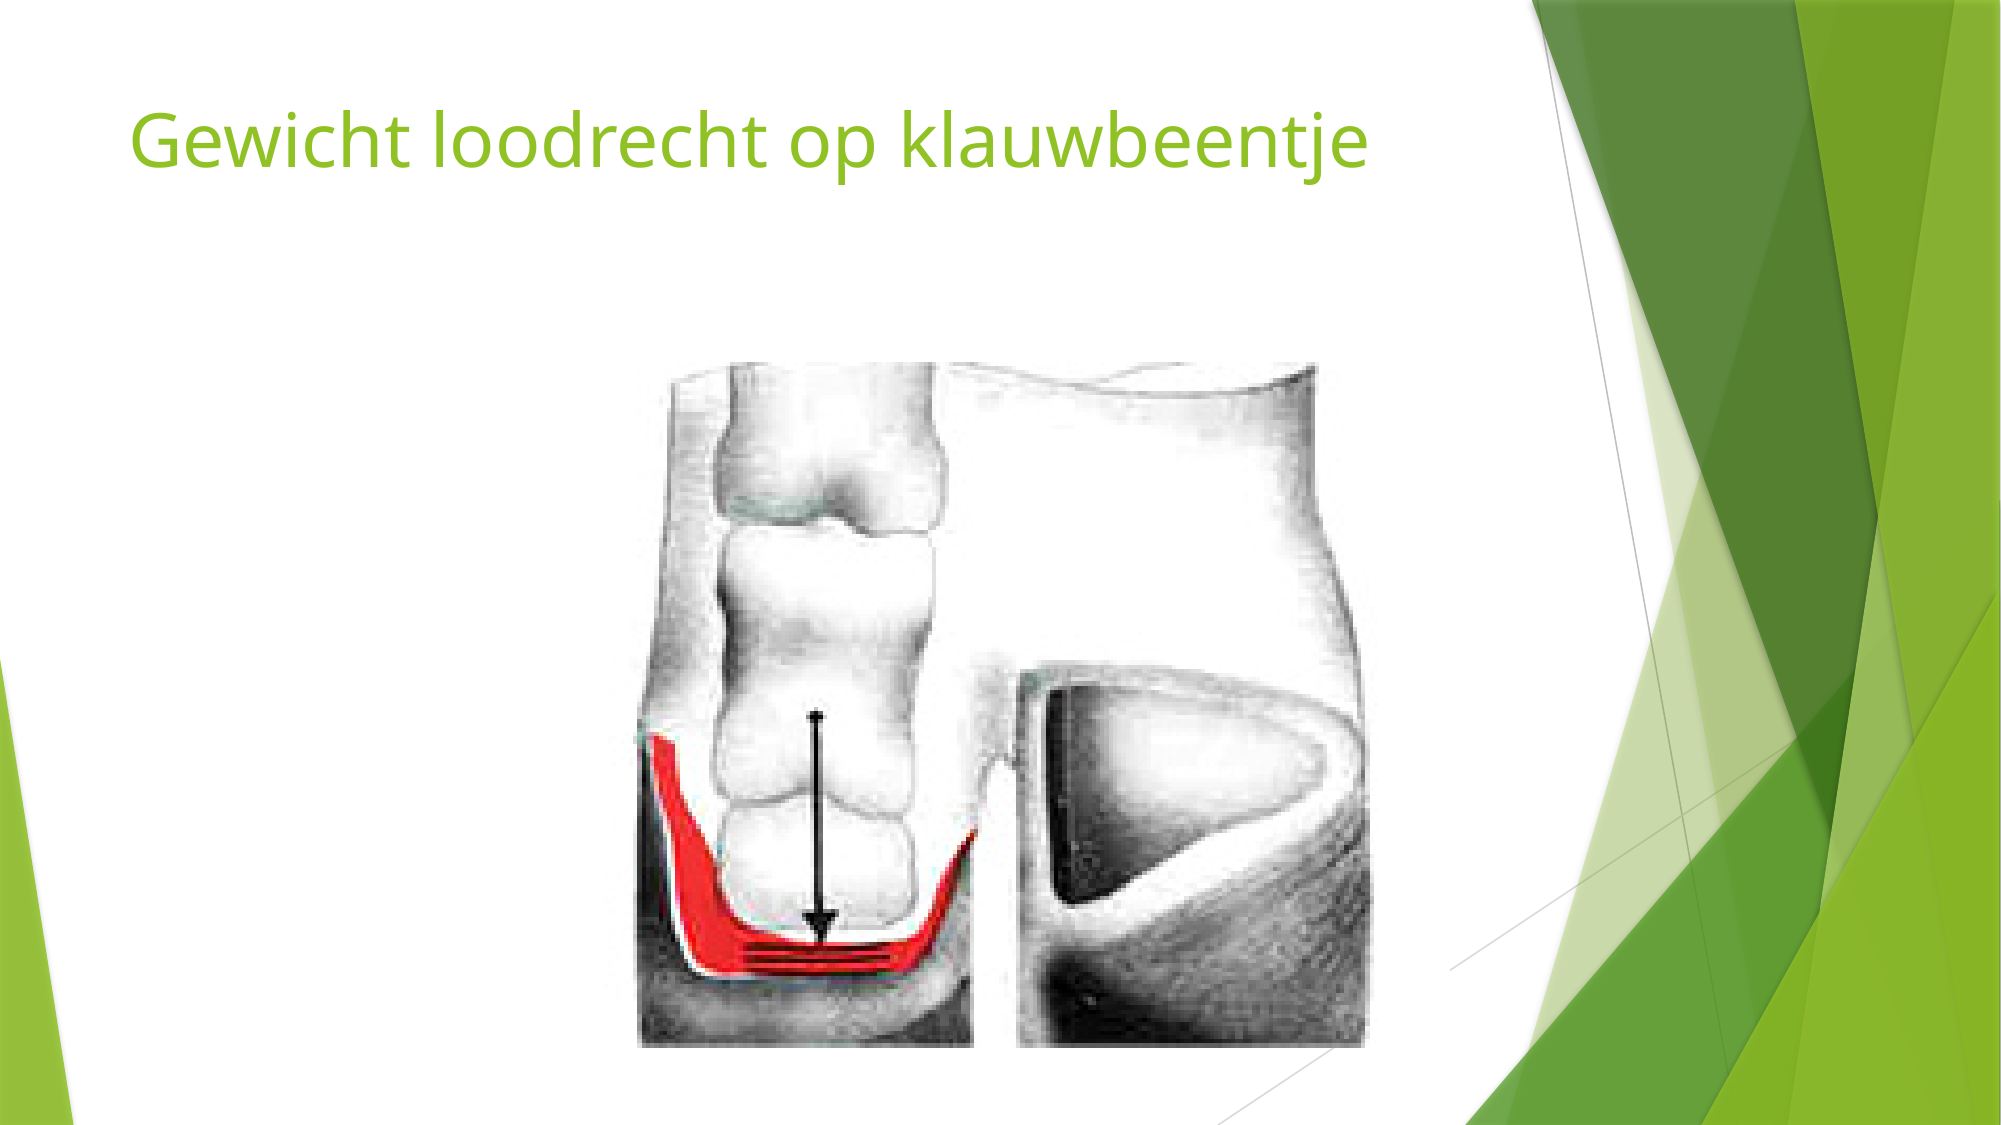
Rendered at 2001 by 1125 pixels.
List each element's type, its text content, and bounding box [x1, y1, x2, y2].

title Gewicht loodrecht op klauwbeentje [113, 85, 1524, 303]
picture [536, 361, 1451, 1049]
